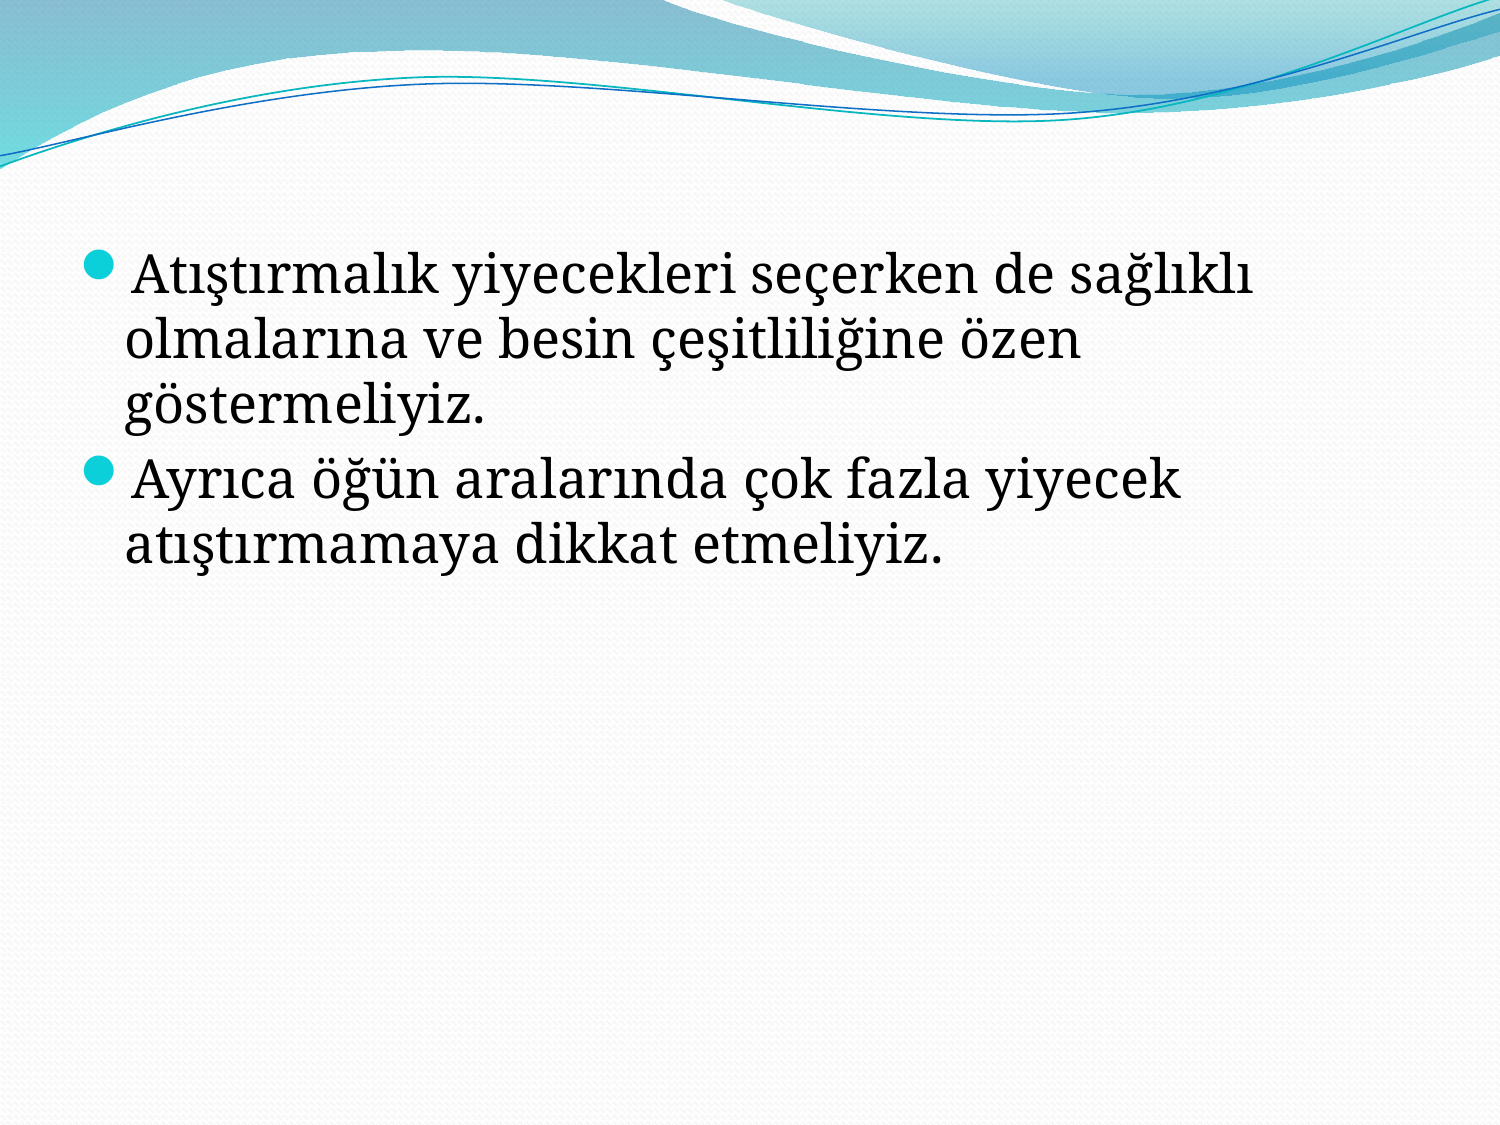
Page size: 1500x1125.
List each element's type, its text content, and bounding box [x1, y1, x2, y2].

list Atıştırmalık yiyecekleri seçerken de sağlıklı olmalarına ve besin çeşitliliğine özen göstermeliyiz. Ayrıca öğün aralarında çok fazla yiyecek atıştırmamaya dikkat etmeliyiz. [64, 231, 1415, 598]
